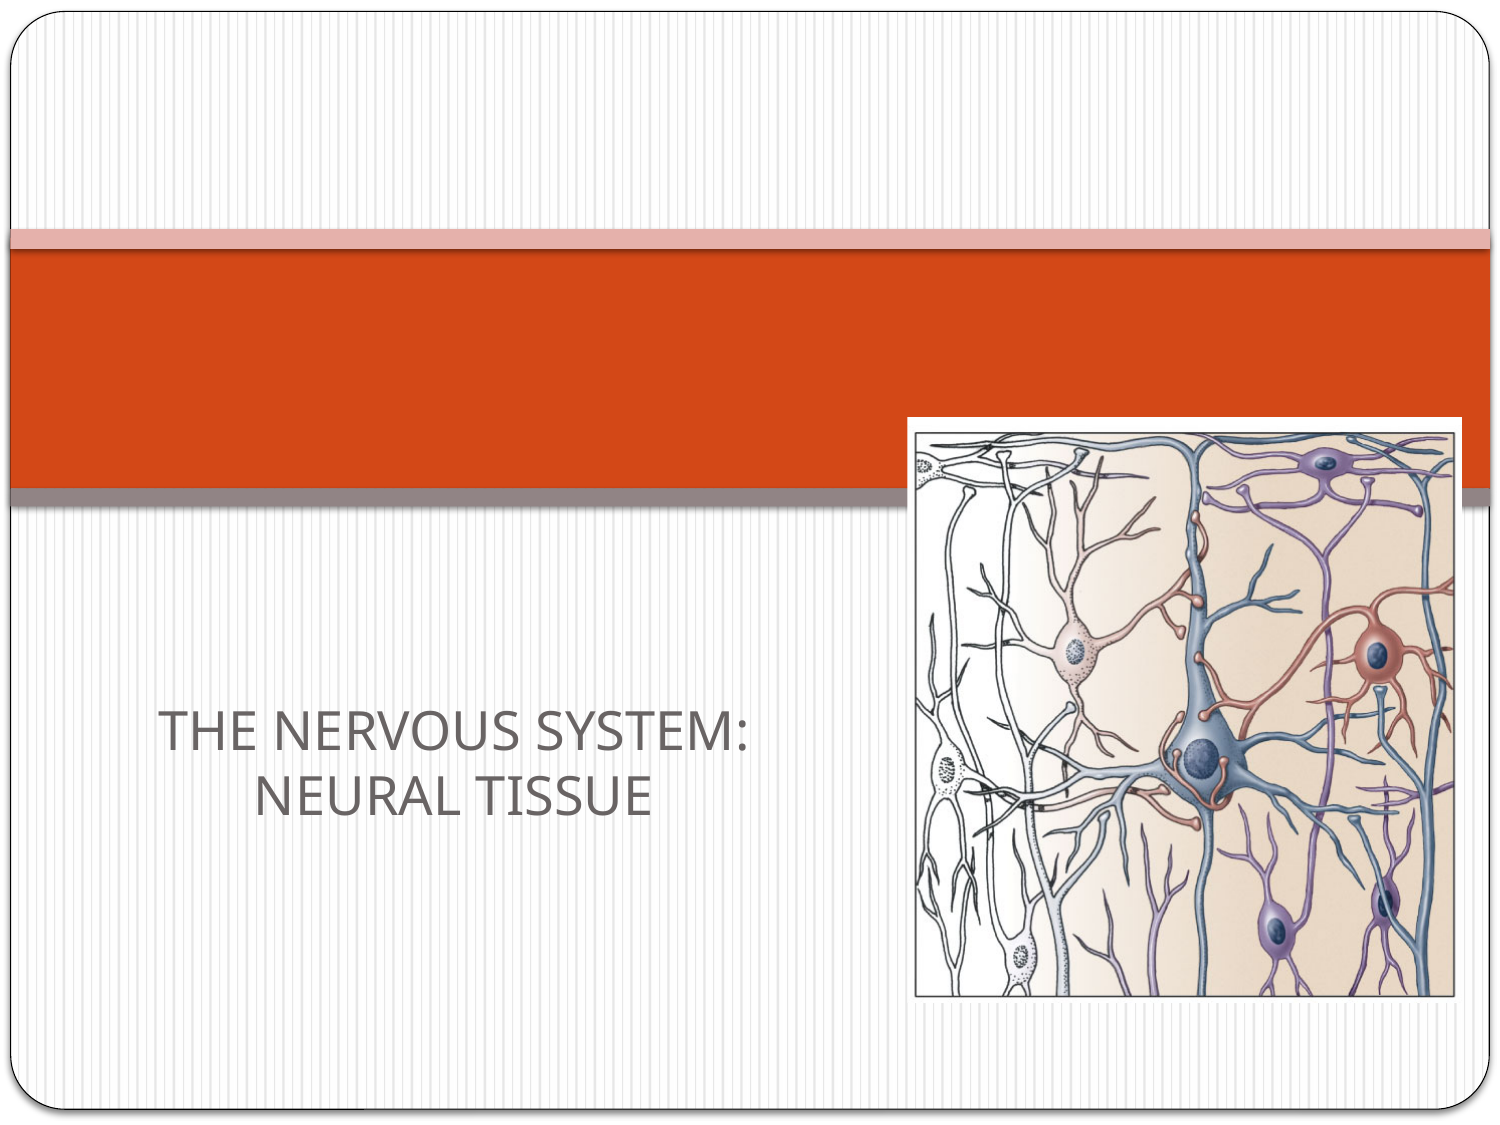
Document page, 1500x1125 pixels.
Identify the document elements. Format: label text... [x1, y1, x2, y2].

subtitle THE NERVOUS SYSTEM: NEURAL TISSUE [78, 689, 830, 905]
picture [906, 416, 1463, 1003]
